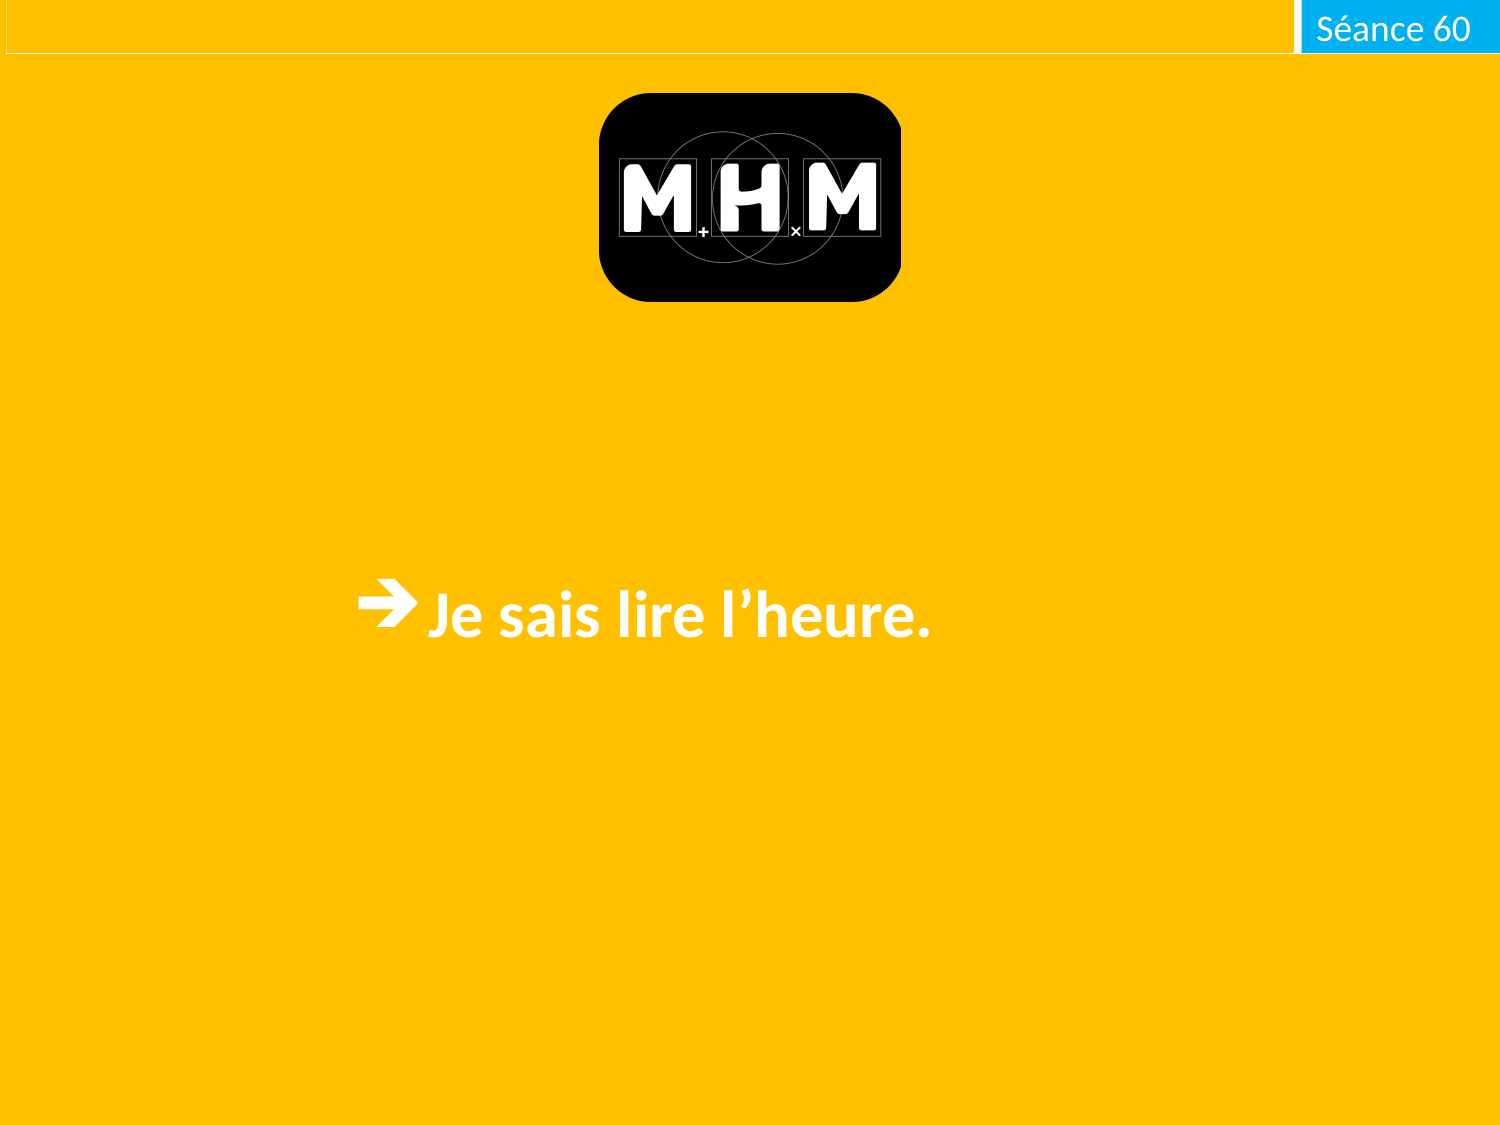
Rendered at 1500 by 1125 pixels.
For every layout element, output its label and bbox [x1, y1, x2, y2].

text_box [0, 54, 1500, 1125]
